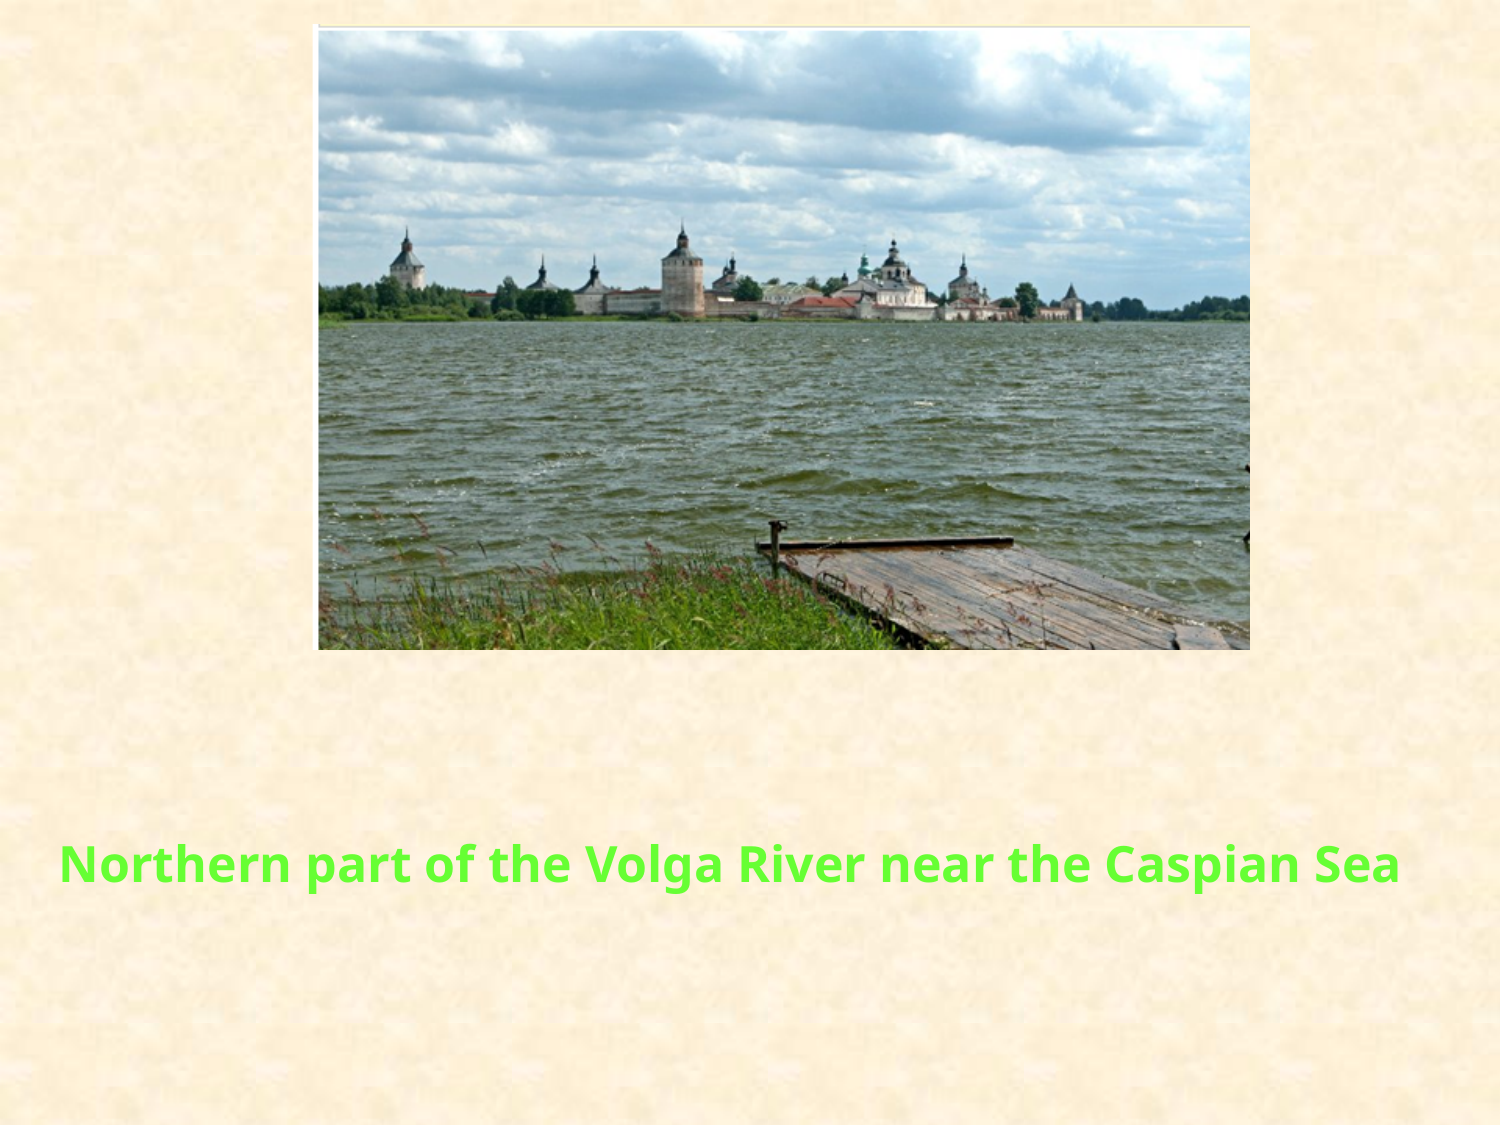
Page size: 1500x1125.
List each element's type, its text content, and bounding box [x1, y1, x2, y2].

text_box Northern part of the Volga River near the Caspian Sea [43, 824, 1417, 900]
picture [0, 0, 1500, 1125]
